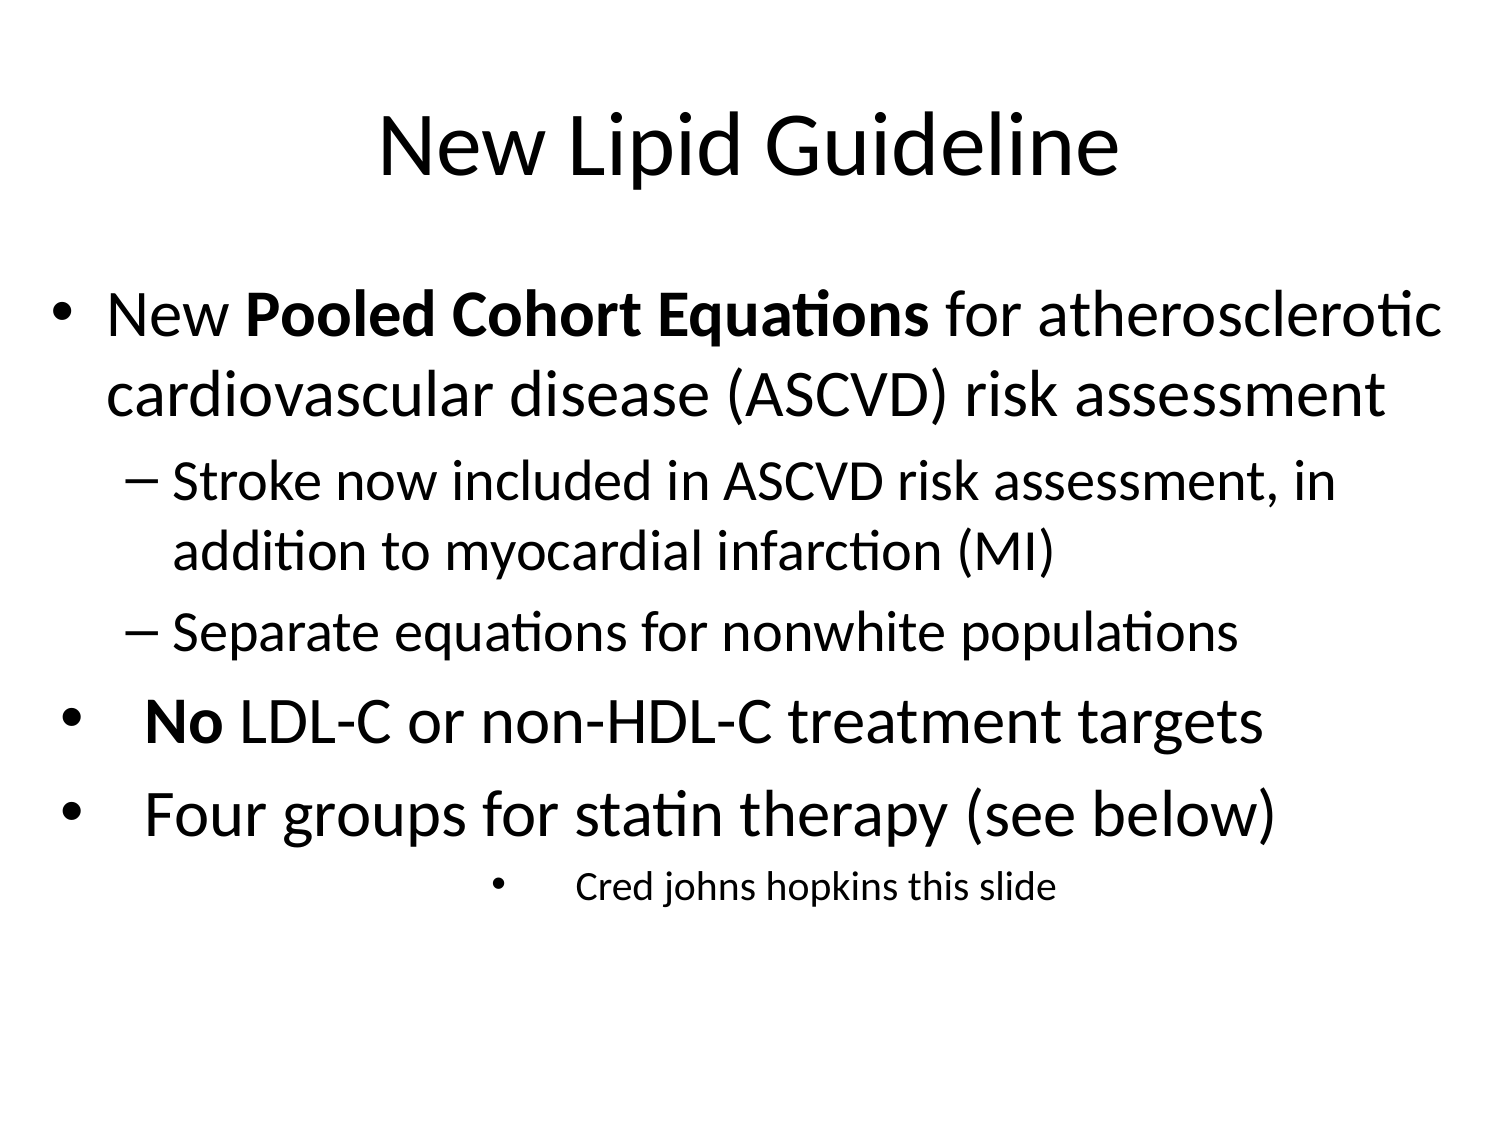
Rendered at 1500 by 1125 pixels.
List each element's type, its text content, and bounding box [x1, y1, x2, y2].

title New Lipid Guideline [75, 45, 1425, 233]
list New Pooled Cohort Equations for atherosclerotic cardiovascular disease (ASCVD) risk assessment Stroke now included in ASCVD risk assessment, in addition to myocardial infarction (MI) Separate equations for nonwhite populations No LDL-C or non-HDL-C treatment targets Four groups for statin therapy (see below) Cred johns hopkins this slide [35, 262, 1467, 1097]
